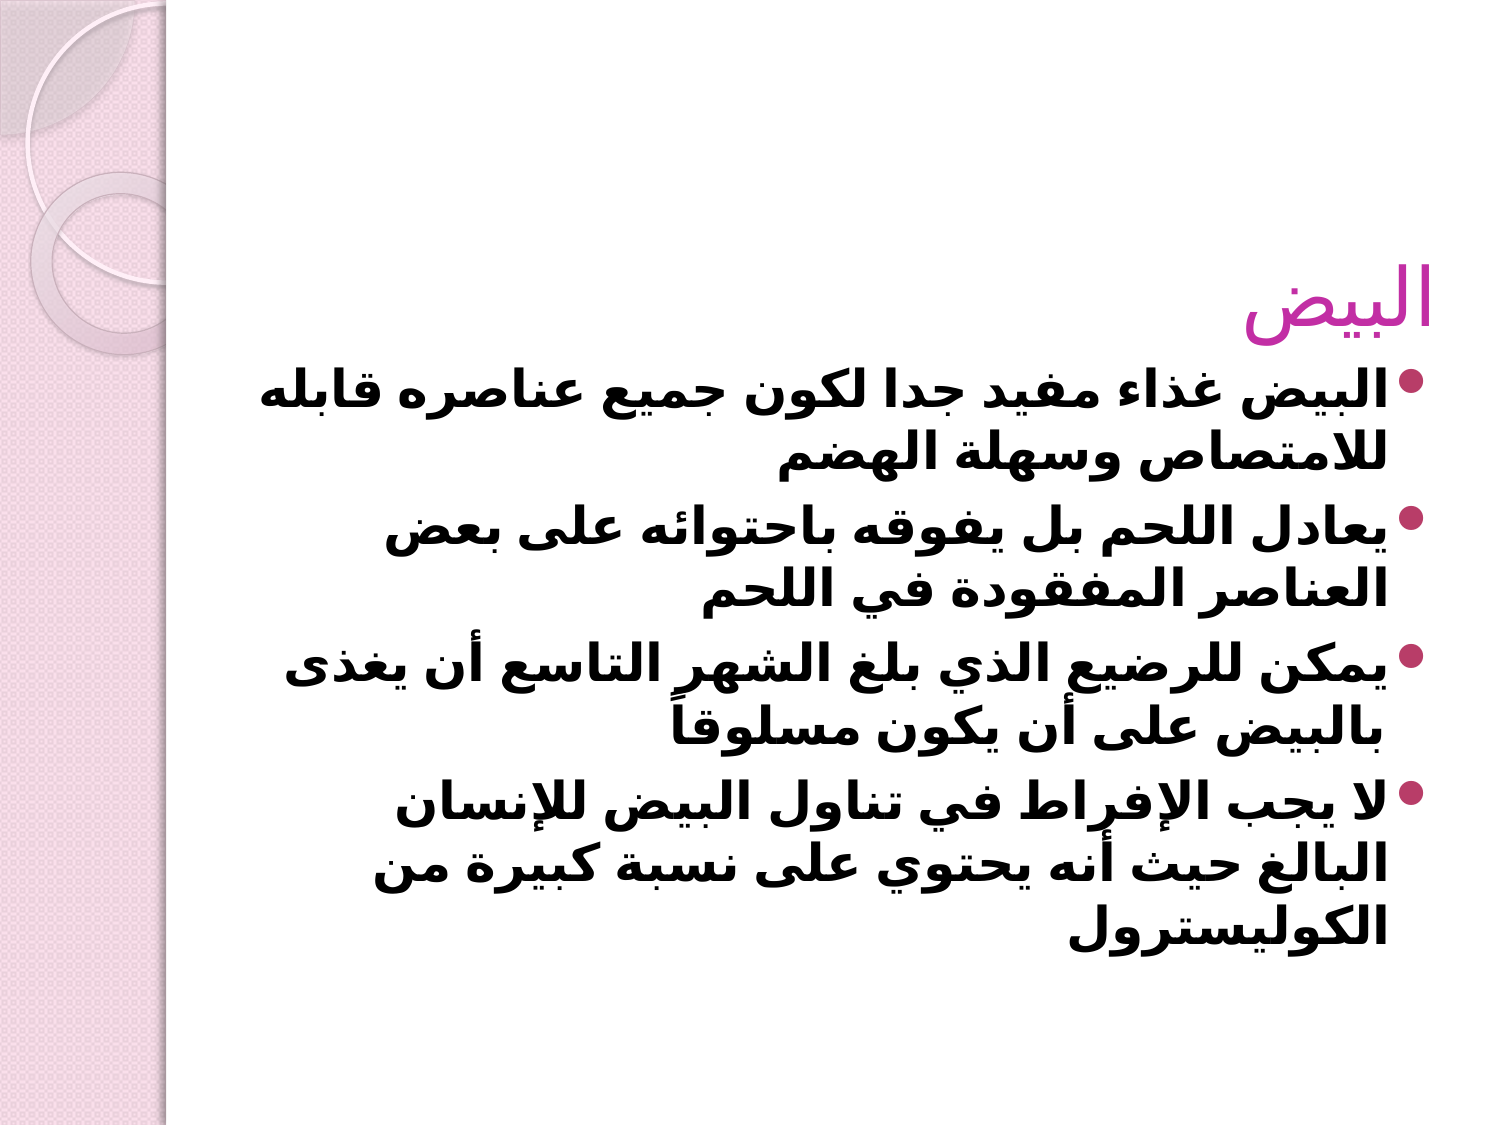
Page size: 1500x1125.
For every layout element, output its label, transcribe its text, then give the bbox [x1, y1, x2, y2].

list البيض البيض غذاء مفيد جدا لكون جميع عناصره قابله للامتصاص وسهلة الهضم يعادل اللحم بل يفوقه باحتوائه على بعض العناصر المفقودة في اللحم يمكن للرضيع الذي بلغ الشهر التاسع أن يغذى بالبيض على أن يكون مسلوقاً لا يجب الإفراط في تناول البيض للإنسان البالغ حيث أنه يحتوي على نسبة كبيرة من الكوليسترول [235, 237, 1466, 1025]
